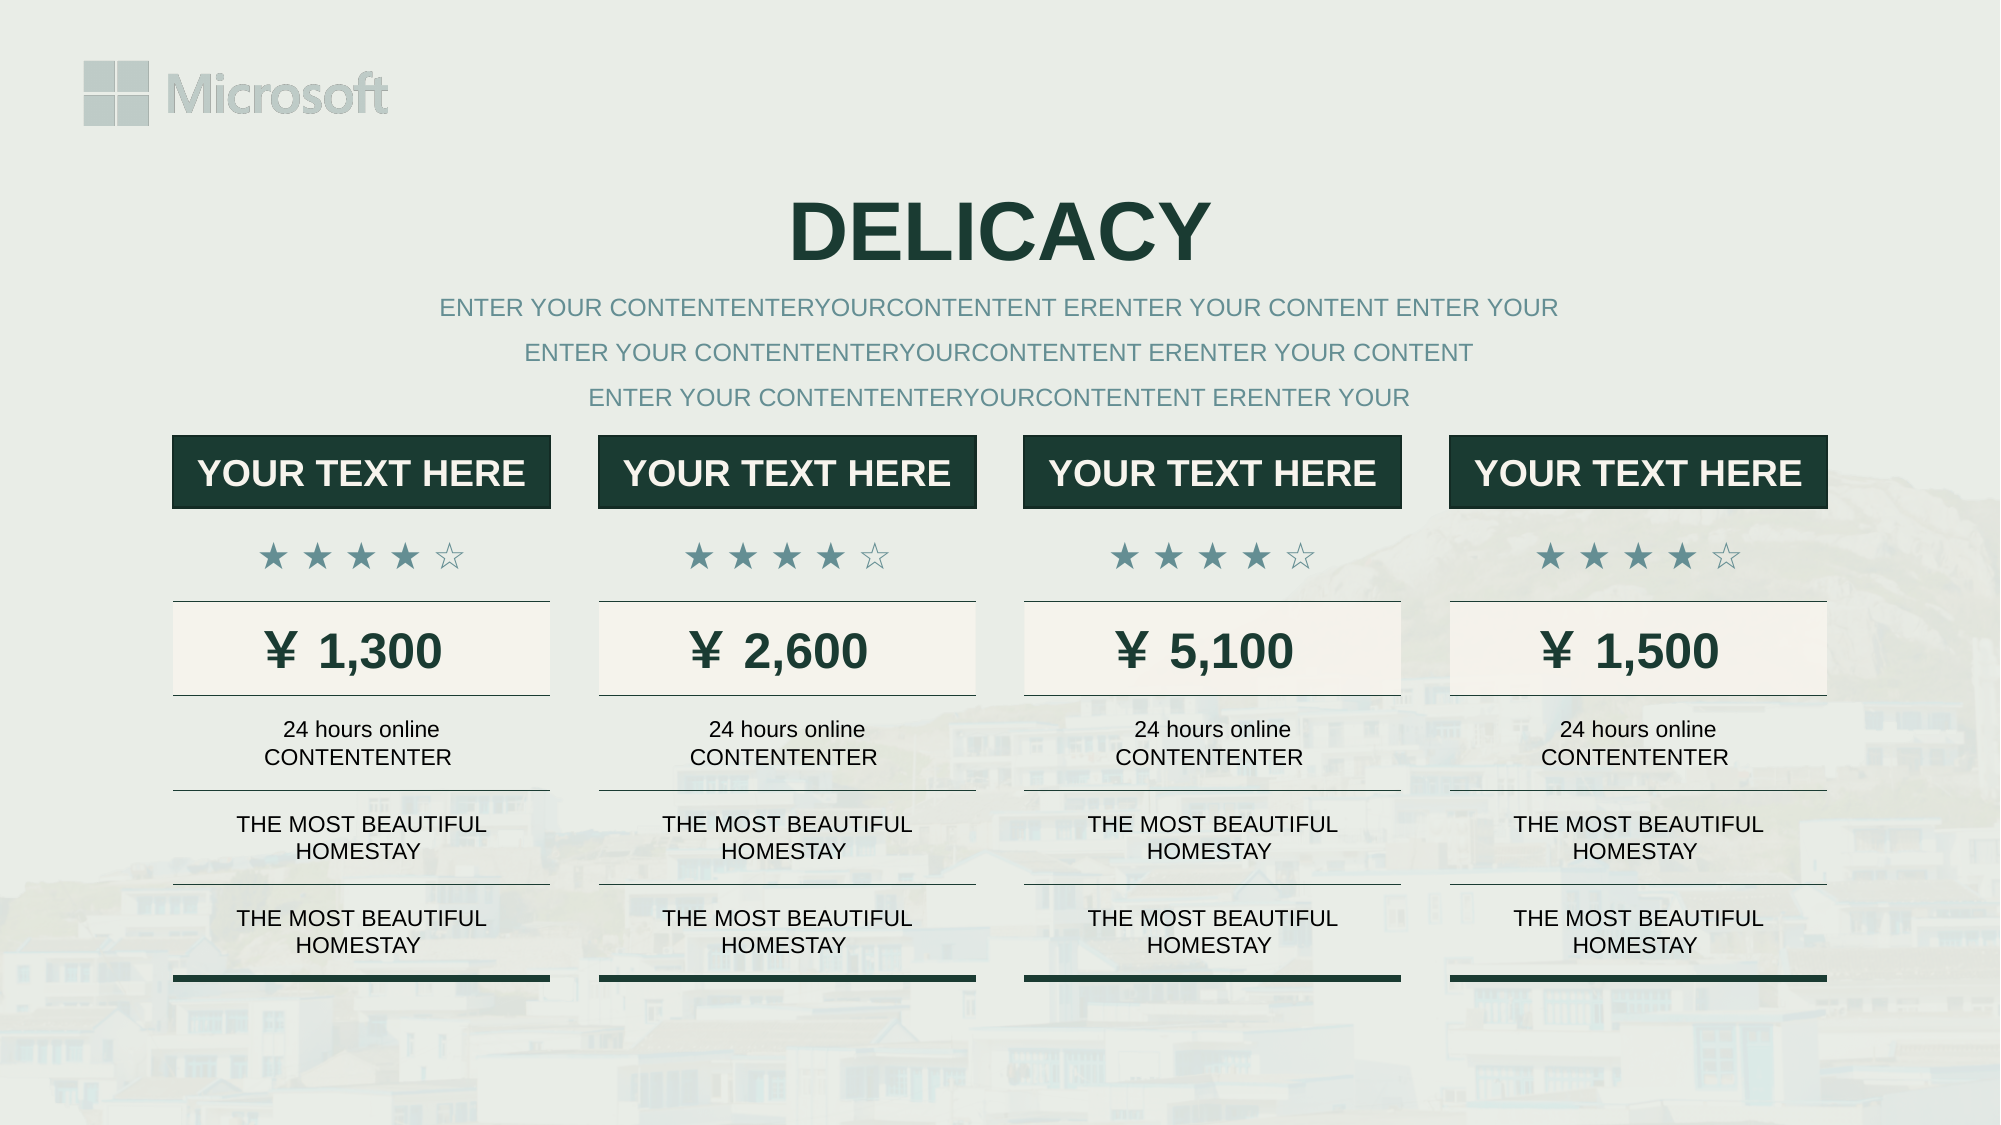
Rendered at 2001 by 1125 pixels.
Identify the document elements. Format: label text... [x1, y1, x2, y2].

text_box 24 hours online CONTENTENTER [601, 707, 973, 778]
text_box 24 hours online CONTENTENTER [1027, 707, 1399, 778]
text_box ￥2,600 [598, 601, 977, 697]
text_box ￥1,300 [172, 601, 551, 697]
text_box YOUR TEXT HERE [598, 435, 977, 509]
text_box ★ ★ ★ ★ ☆ [1478, 524, 1799, 585]
text_box THE MOST BEAUTIFUL HOMESTAY [601, 801, 973, 872]
text_box ★ ★ ★ ★ ☆ [1052, 524, 1373, 585]
picture [19, 0, 453, 191]
text_box DELICACY [643, 169, 1359, 269]
text_box ￥1,500 [1449, 601, 1828, 697]
text_box THE MOST BEAUTIFUL HOMESTAY [1452, 801, 1825, 872]
text_box 24 hours online CONTENTENTER [175, 707, 548, 778]
text_box THE MOST BEAUTIFUL HOMESTAY [601, 896, 973, 966]
text_box YOUR TEXT HERE [1449, 435, 1828, 509]
text_box ￥5,100 [1023, 601, 1402, 697]
text_box ★ ★ ★ ★ ☆ [627, 524, 948, 585]
text_box THE MOST BEAUTIFUL HOMESTAY [1027, 896, 1399, 966]
text_box ENTER YOUR CONTENTENTERYOURCONTENTENT ERENTER YOUR CONTENT ENTER YOUR ENTER YOUR CONTENTENTERYOURCONTENTENT ERENTER YOUR CONTENT ENTER YOUR CONTENTENTERYOURCONTENTENT ERENTER YOUR [165, 269, 1835, 419]
text_box YOUR TEXT HERE [1023, 435, 1402, 509]
text_box YOUR TEXT HERE [172, 435, 551, 509]
text_box THE MOST BEAUTIFUL HOMESTAY [175, 896, 548, 966]
text_box 24 hours online CONTENTENTER [1452, 707, 1825, 778]
text_box THE MOST BEAUTIFUL HOMESTAY [175, 801, 548, 872]
text_box ★ ★ ★ ★ ☆ [201, 524, 522, 585]
text_box THE MOST BEAUTIFUL HOMESTAY [1027, 801, 1399, 872]
text_box THE MOST BEAUTIFUL HOMESTAY [1452, 896, 1825, 966]
